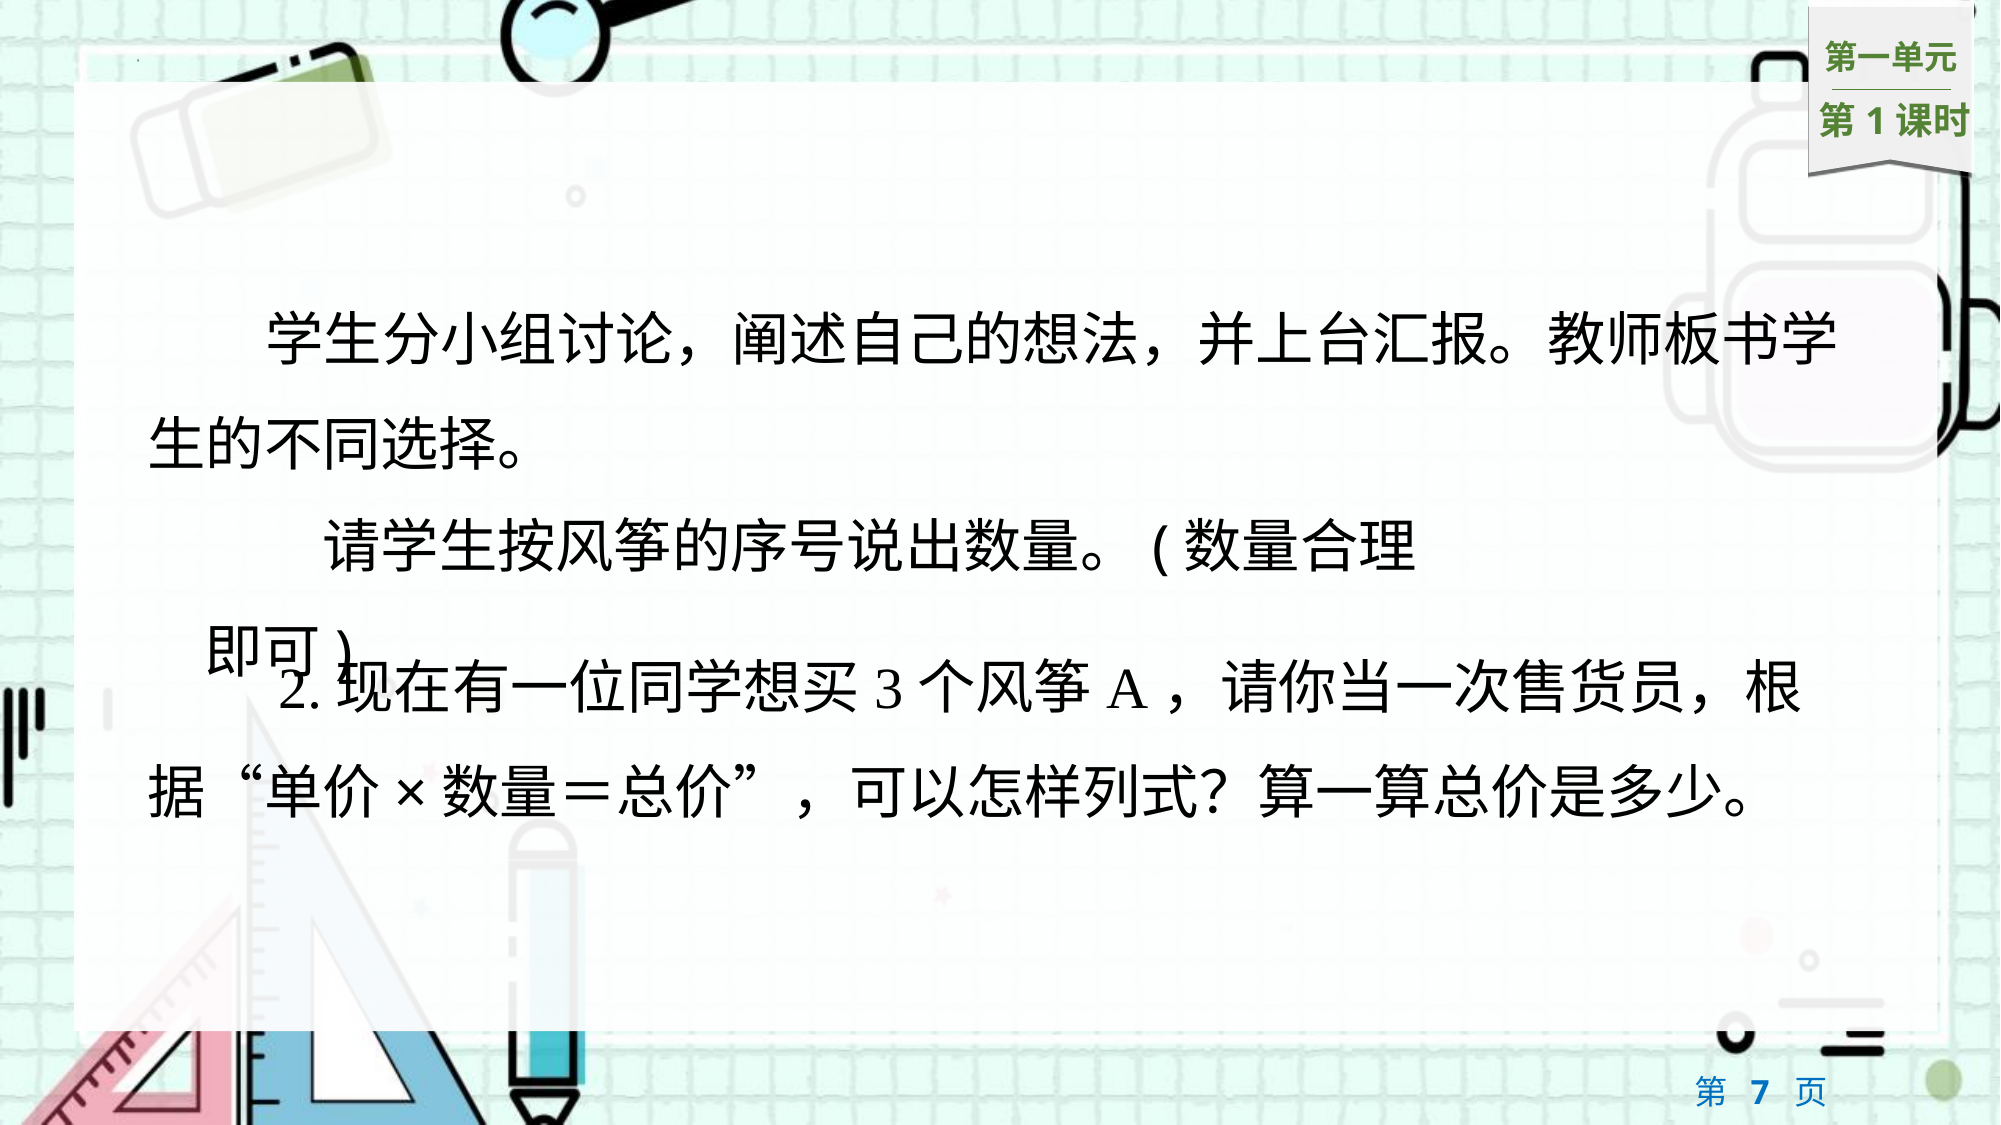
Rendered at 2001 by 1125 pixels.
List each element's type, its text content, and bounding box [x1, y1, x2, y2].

picture [1938, 168, 1971, 176]
text_box 2.现在有一位同学想买3个风筝A，请你当一次售货员，根据“单价×数量＝总价”，可以怎样列式？算一算总价是多少。 [147, 615, 1853, 826]
text_box 学生分小组讨论，阐述自己的想法，并上台汇报。教师板书学生的不同选择。 [147, 267, 1853, 477]
text_box 请学生按风筝的序号说出数量。(数量合理即可) [204, 474, 1447, 580]
picture [0, 0, 2000, 1125]
